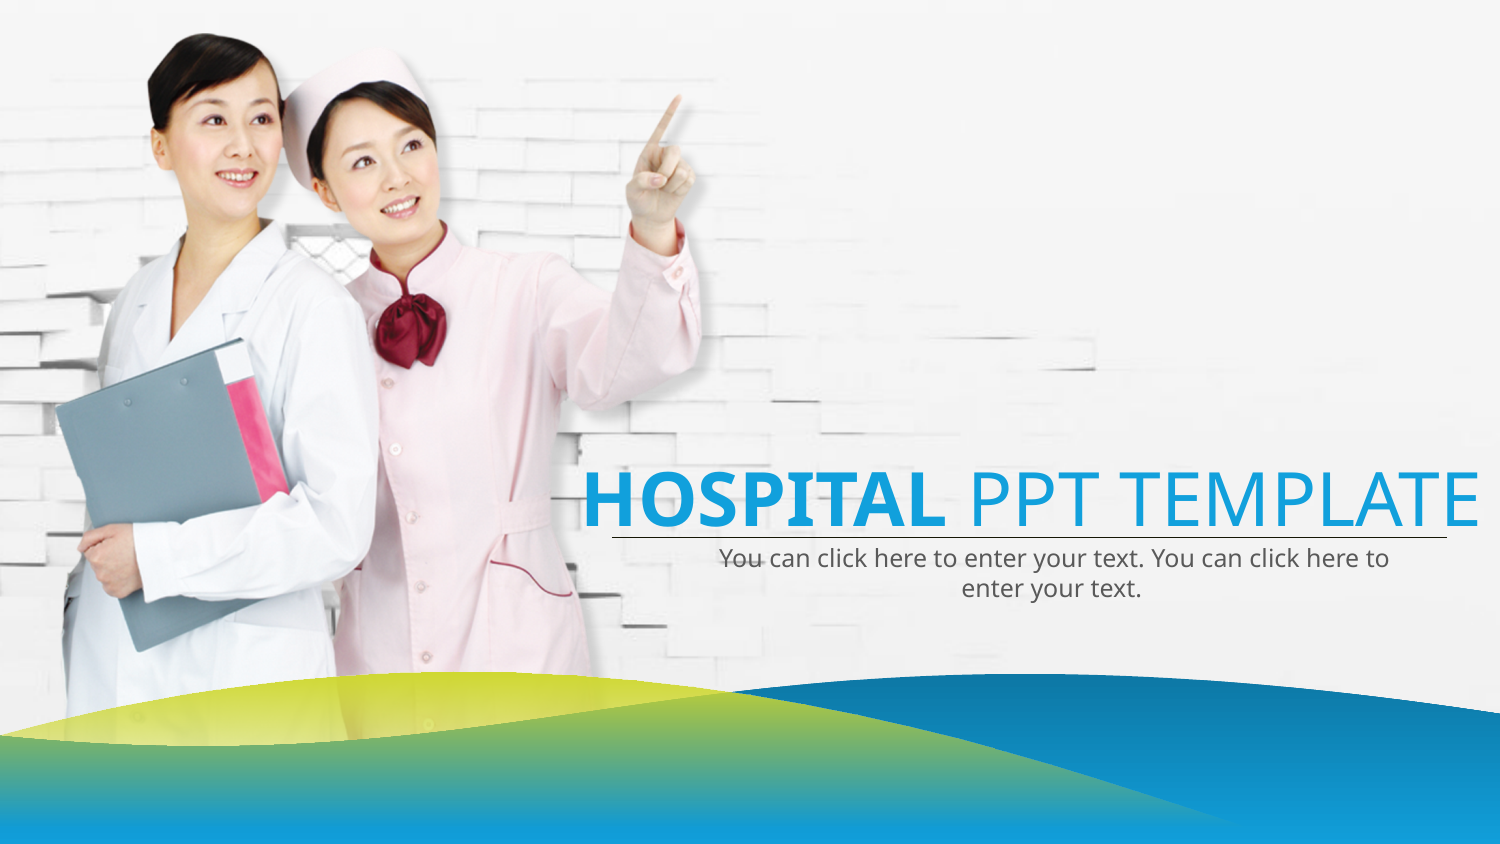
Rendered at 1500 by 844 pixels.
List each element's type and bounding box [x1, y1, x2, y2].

picture [0, 0, 1500, 826]
text_box [867, 67, 1235, 434]
